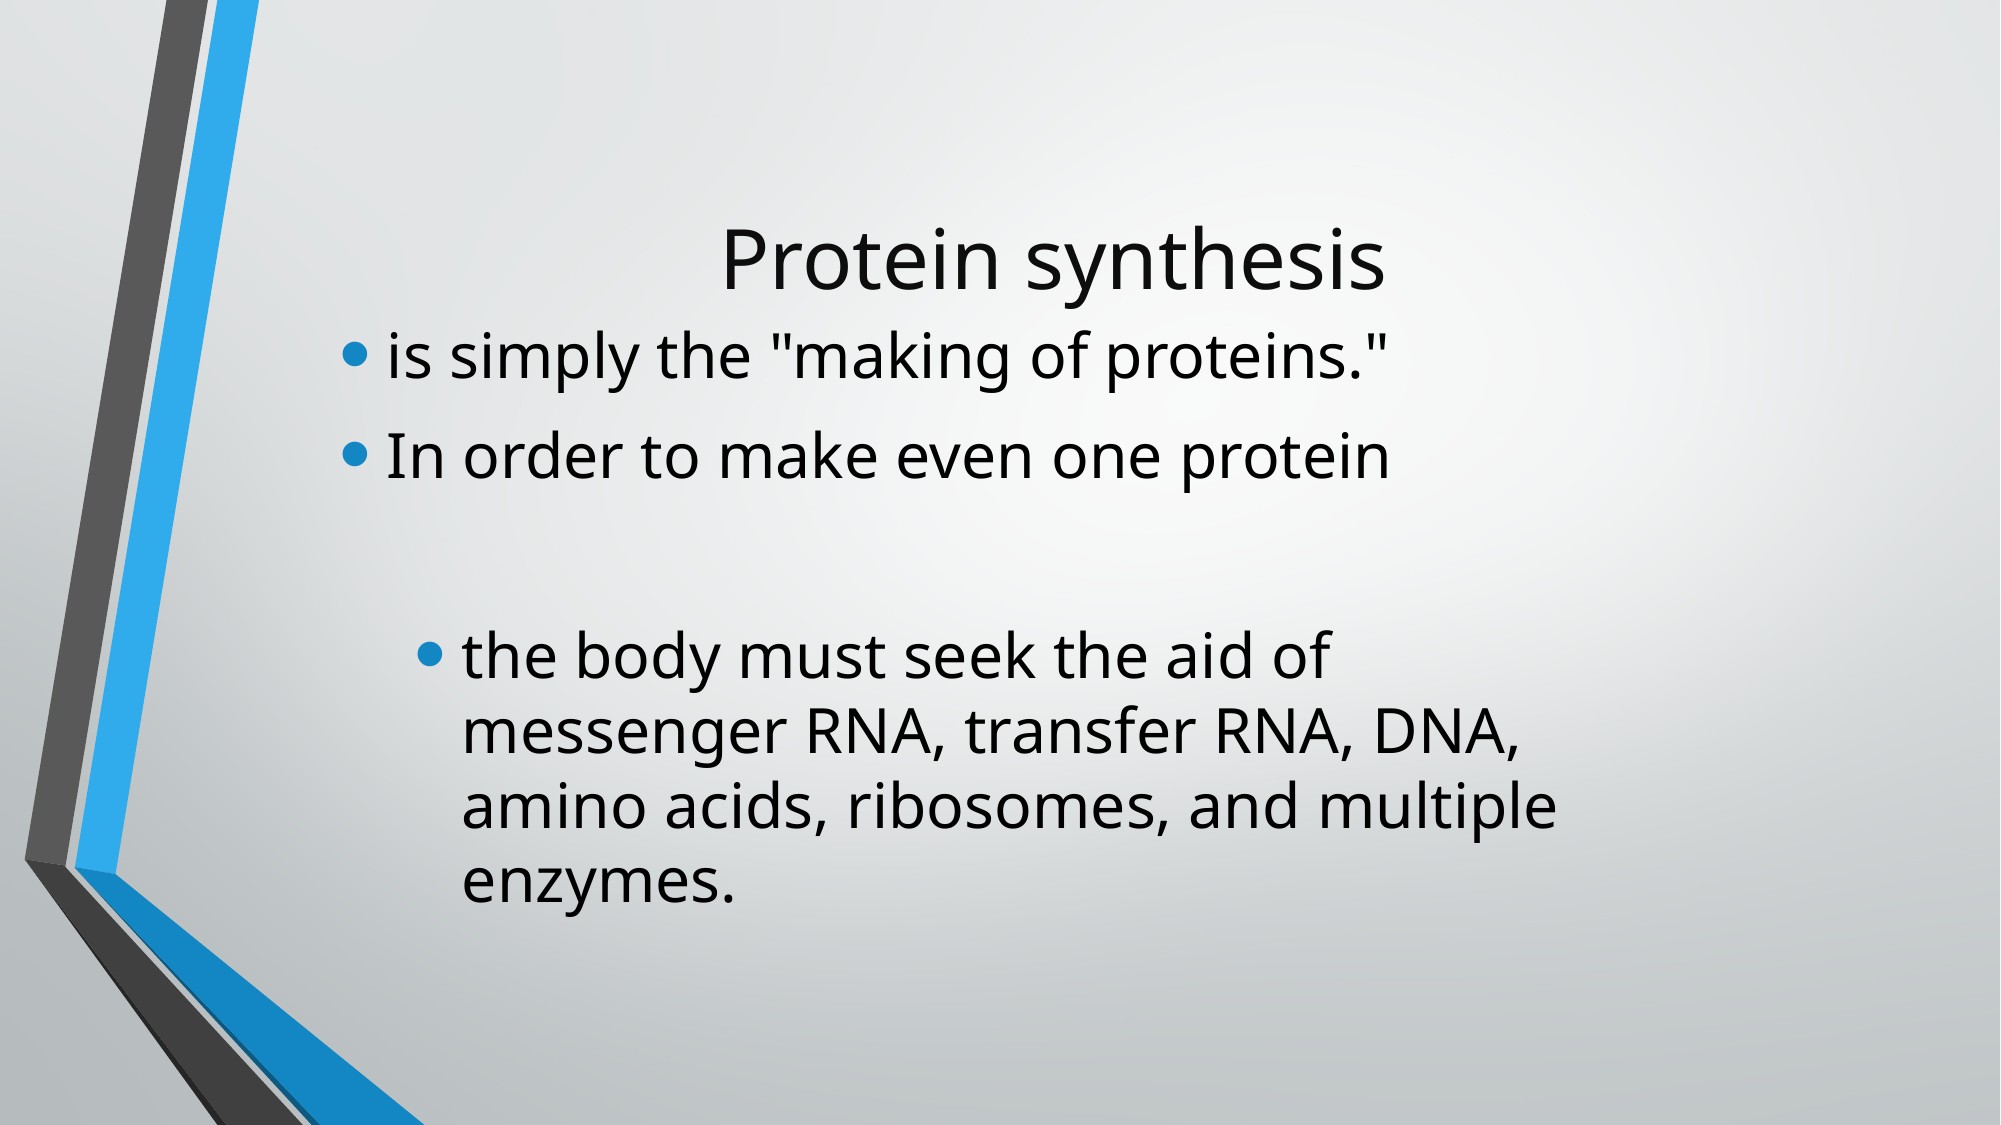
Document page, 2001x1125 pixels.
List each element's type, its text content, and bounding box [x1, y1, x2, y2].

list is simply the "making of proteins." In order to make even one protein the body must seek the aid of messenger RNA, transfer RNA, DNA, amino acids, ribosomes, and multiple enzymes. [324, 314, 1626, 917]
title Protein synthesis [243, 112, 1887, 400]
